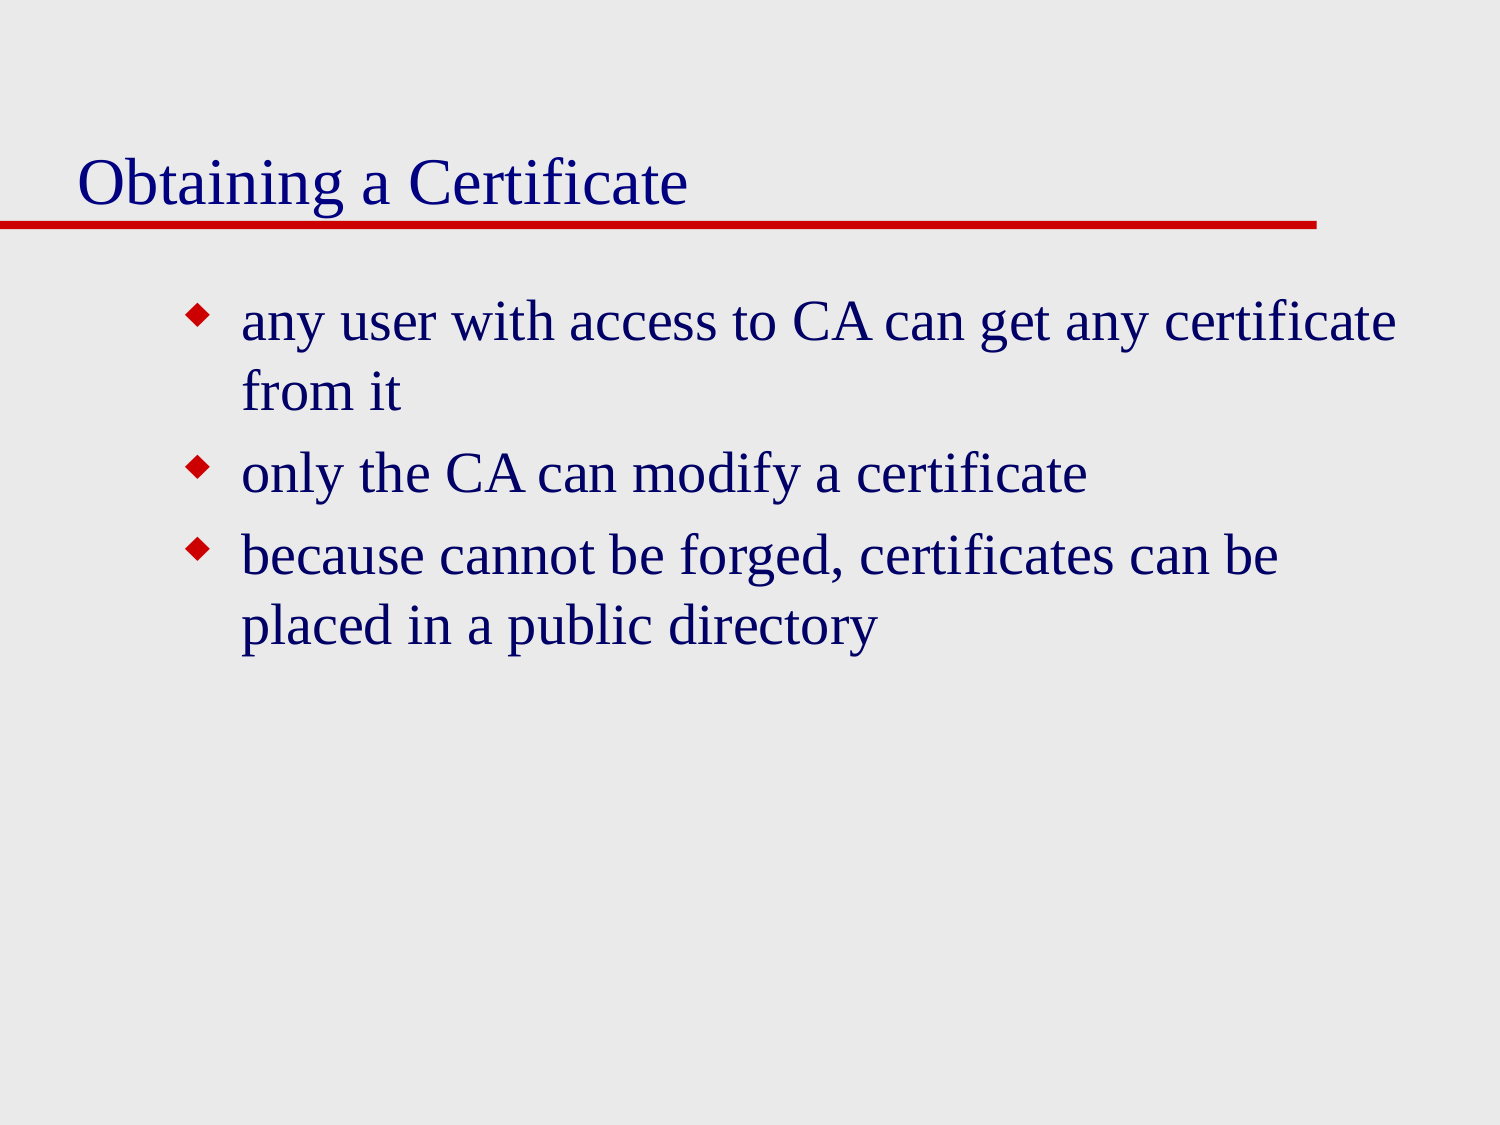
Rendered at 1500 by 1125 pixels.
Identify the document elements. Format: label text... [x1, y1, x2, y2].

title Obtaining a Certificate [62, 43, 1338, 226]
list any user with access to CA can get any certificate from it only the CA can modify a certificate because cannot be forged, certificates can be placed in a public directory [169, 274, 1438, 951]
